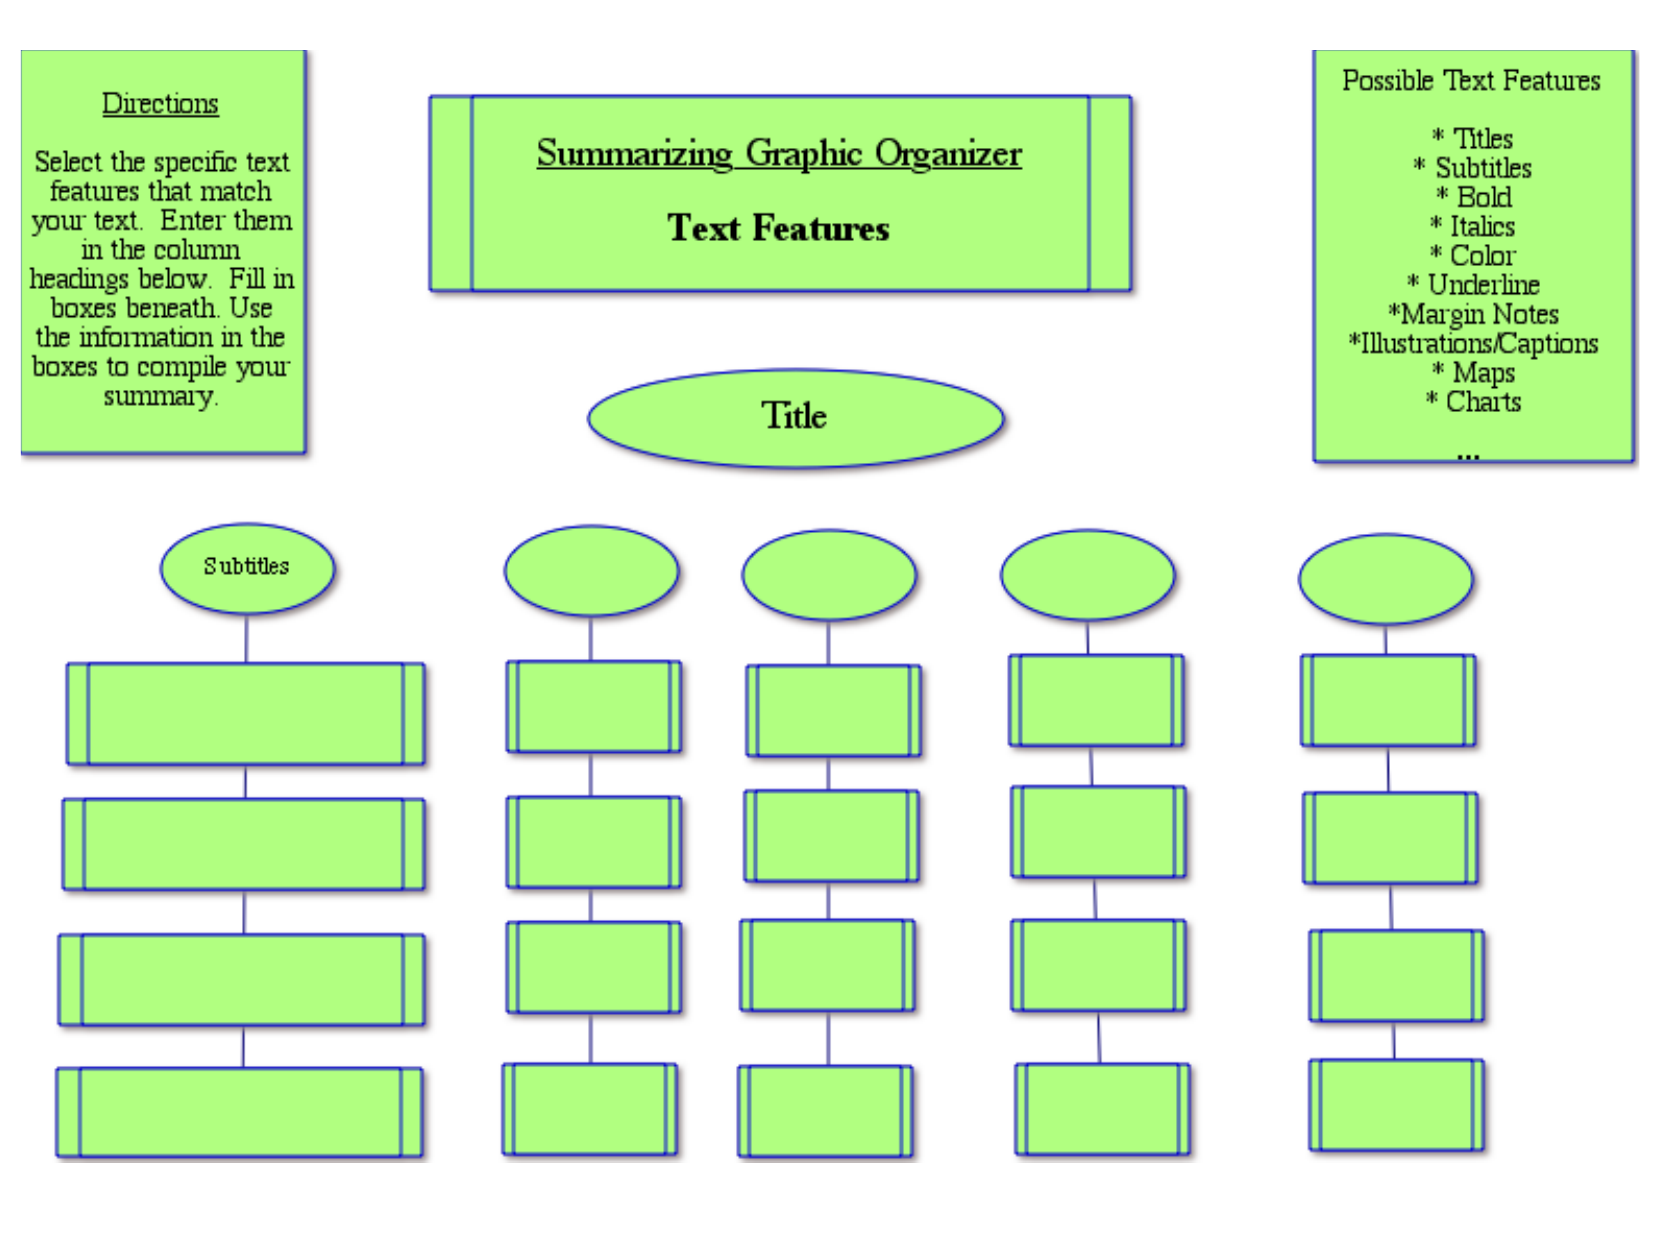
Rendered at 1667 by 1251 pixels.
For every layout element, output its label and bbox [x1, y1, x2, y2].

text_box [20, 50, 1640, 1163]
